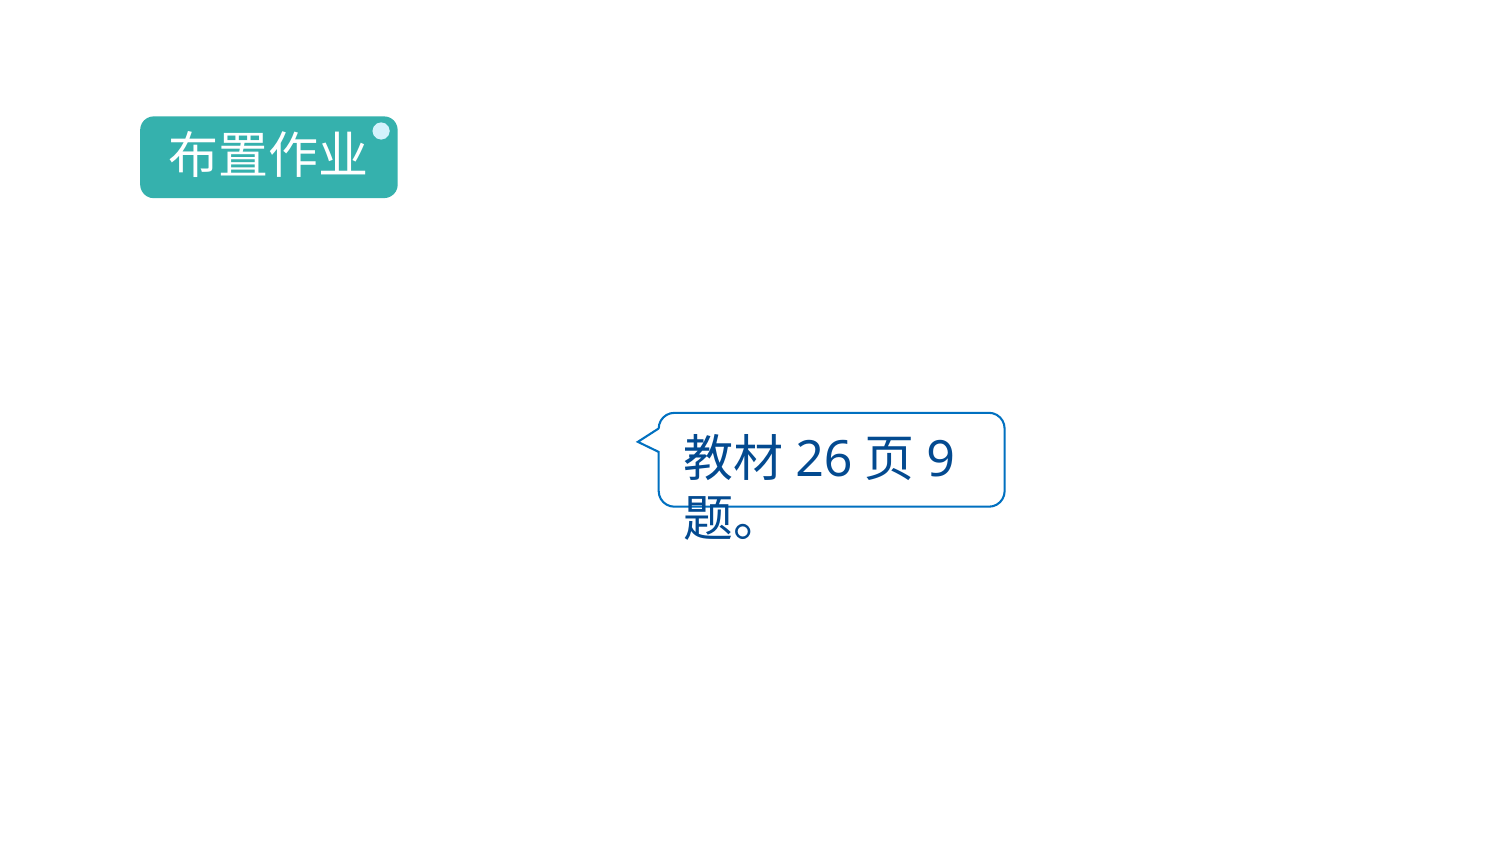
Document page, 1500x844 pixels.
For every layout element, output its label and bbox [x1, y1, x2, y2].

text_box [658, 412, 1015, 507]
text_box [140, 116, 398, 199]
